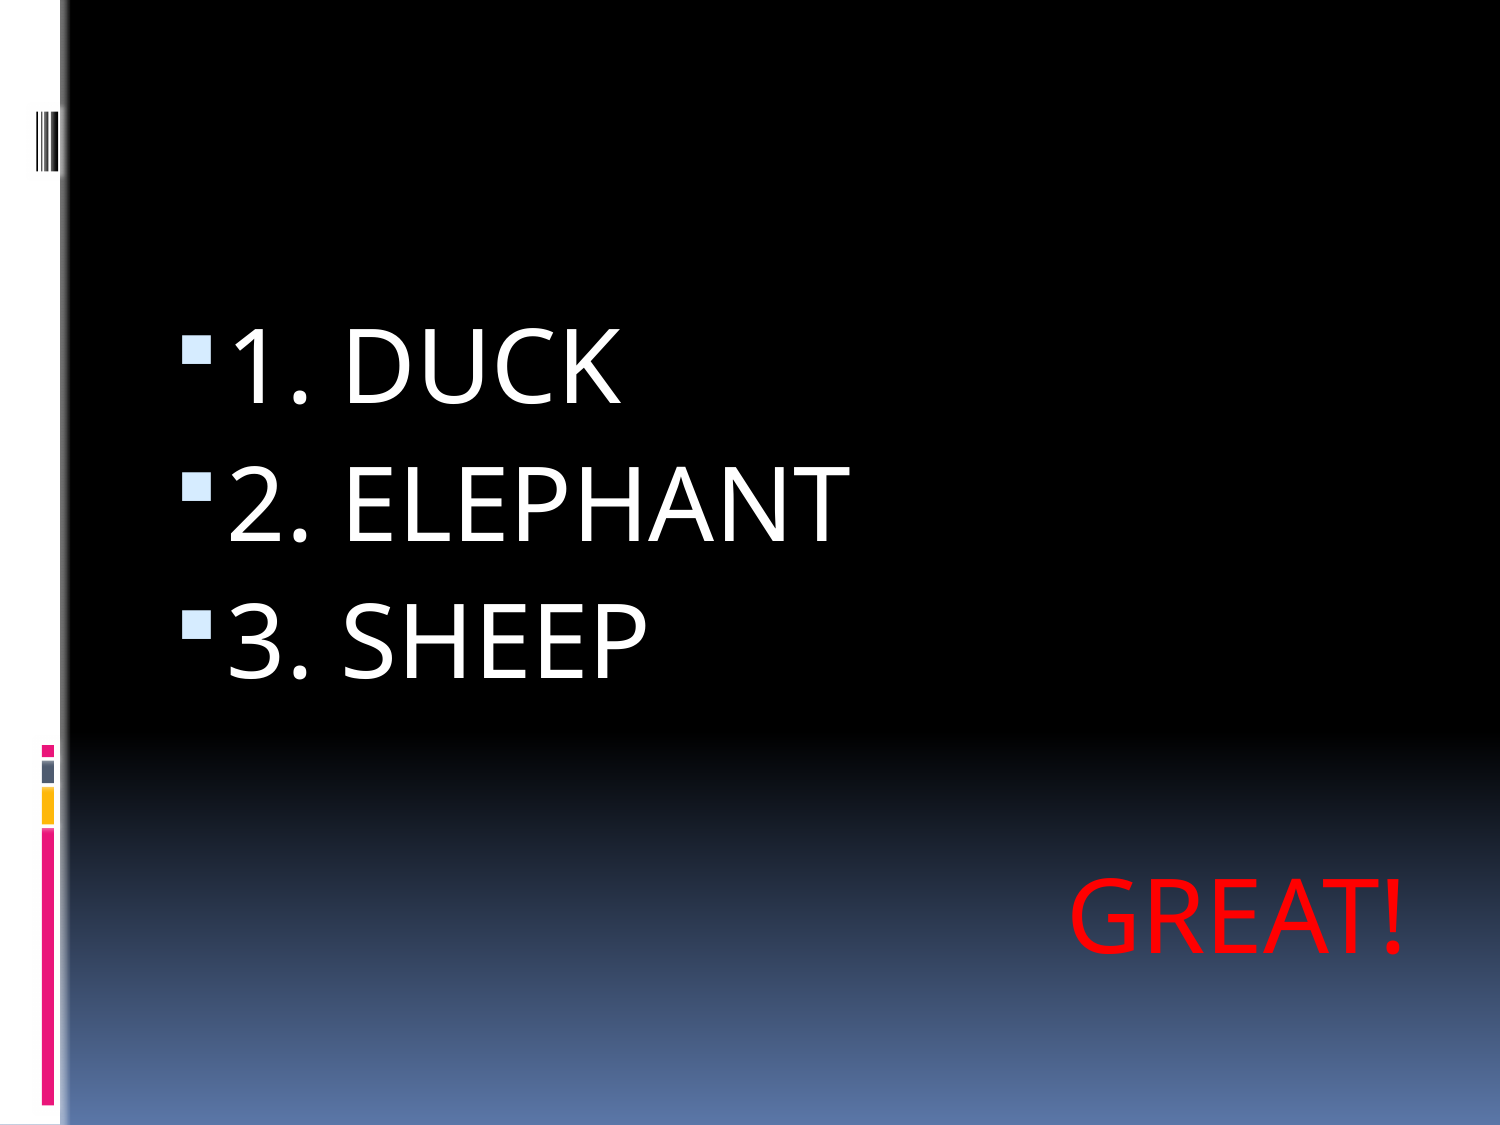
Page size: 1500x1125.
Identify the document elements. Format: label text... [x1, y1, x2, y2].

list 1. DUCK 2. ELEPHANT 3. SHEEP GREAT! [150, 292, 1425, 1043]
